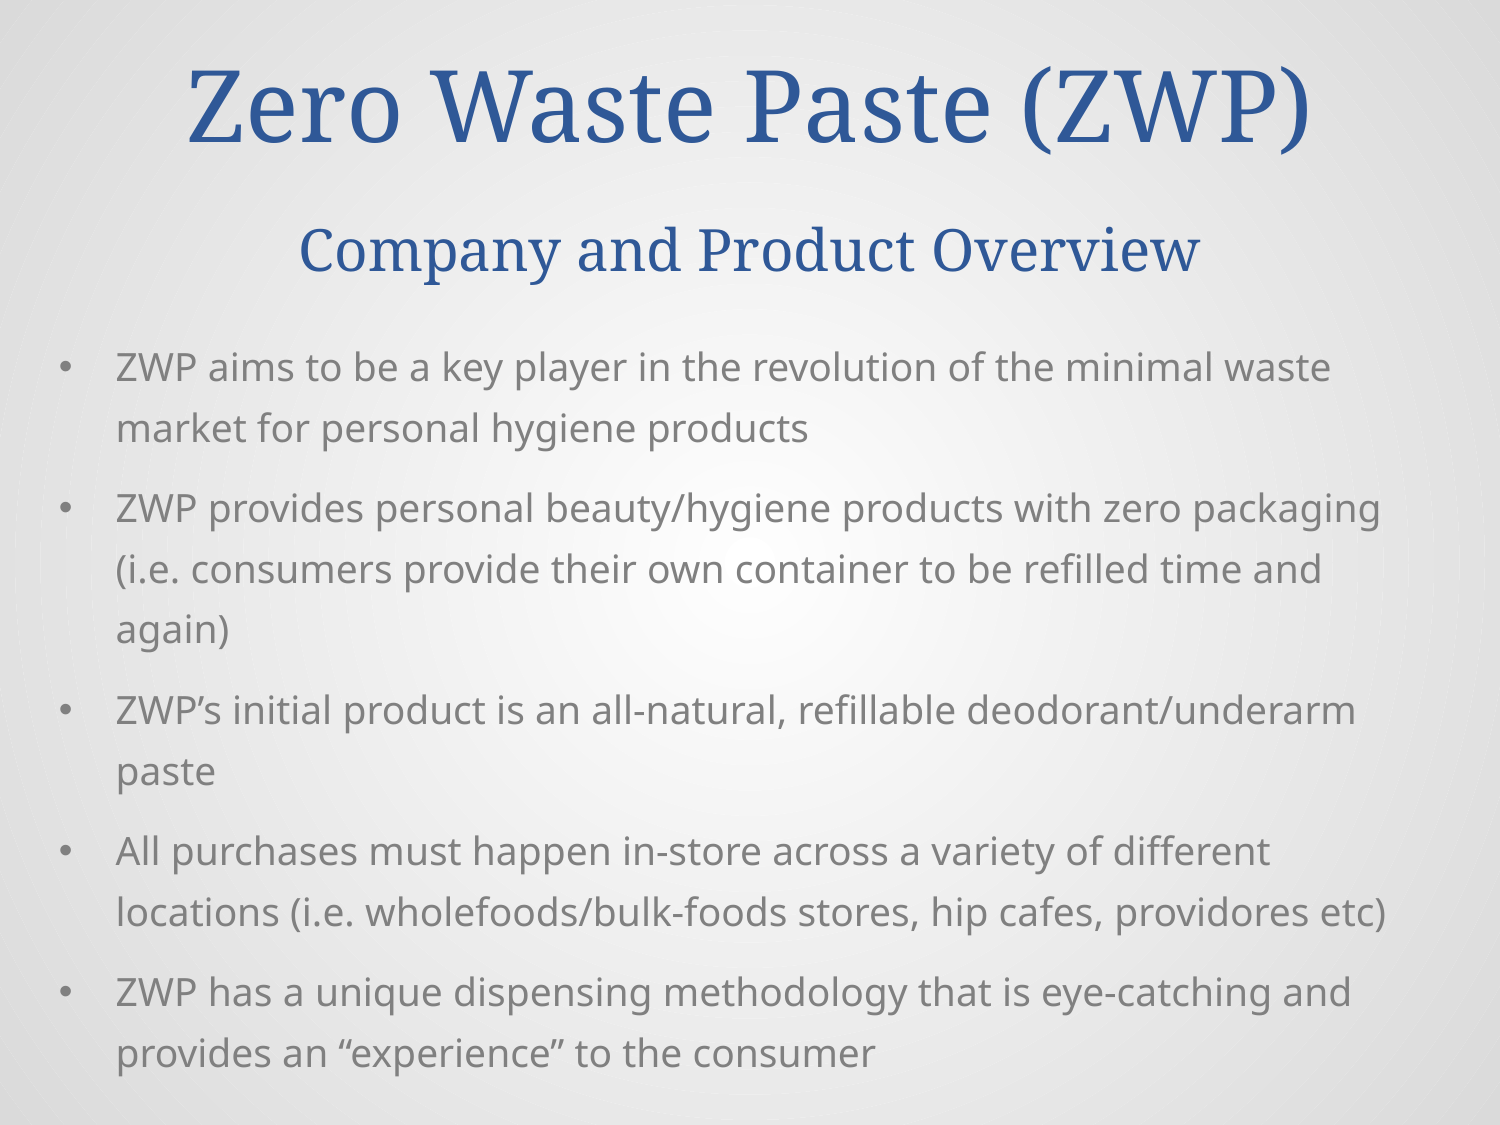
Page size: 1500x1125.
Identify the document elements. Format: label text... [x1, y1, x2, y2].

list ZWP aims to be a key player in the revolution of the minimal waste market for personal hygiene products ZWP provides personal beauty/hygiene products with zero packaging (i.e. consumers provide their own container to be refilled time and again) ZWP’s initial product is an all-natural, refillable deodorant/underarm paste All purchases must happen in-store across a variety of different locations (i.e. wholefoods/bulk-foods stores, hip cafes, providores etc) ZWP has a unique dispensing methodology that is eye-catching and provides an “experience” to the consumer [43, 321, 1447, 1090]
title Zero Waste Paste (ZWP) Company and Product Overview [0, 0, 1500, 291]
